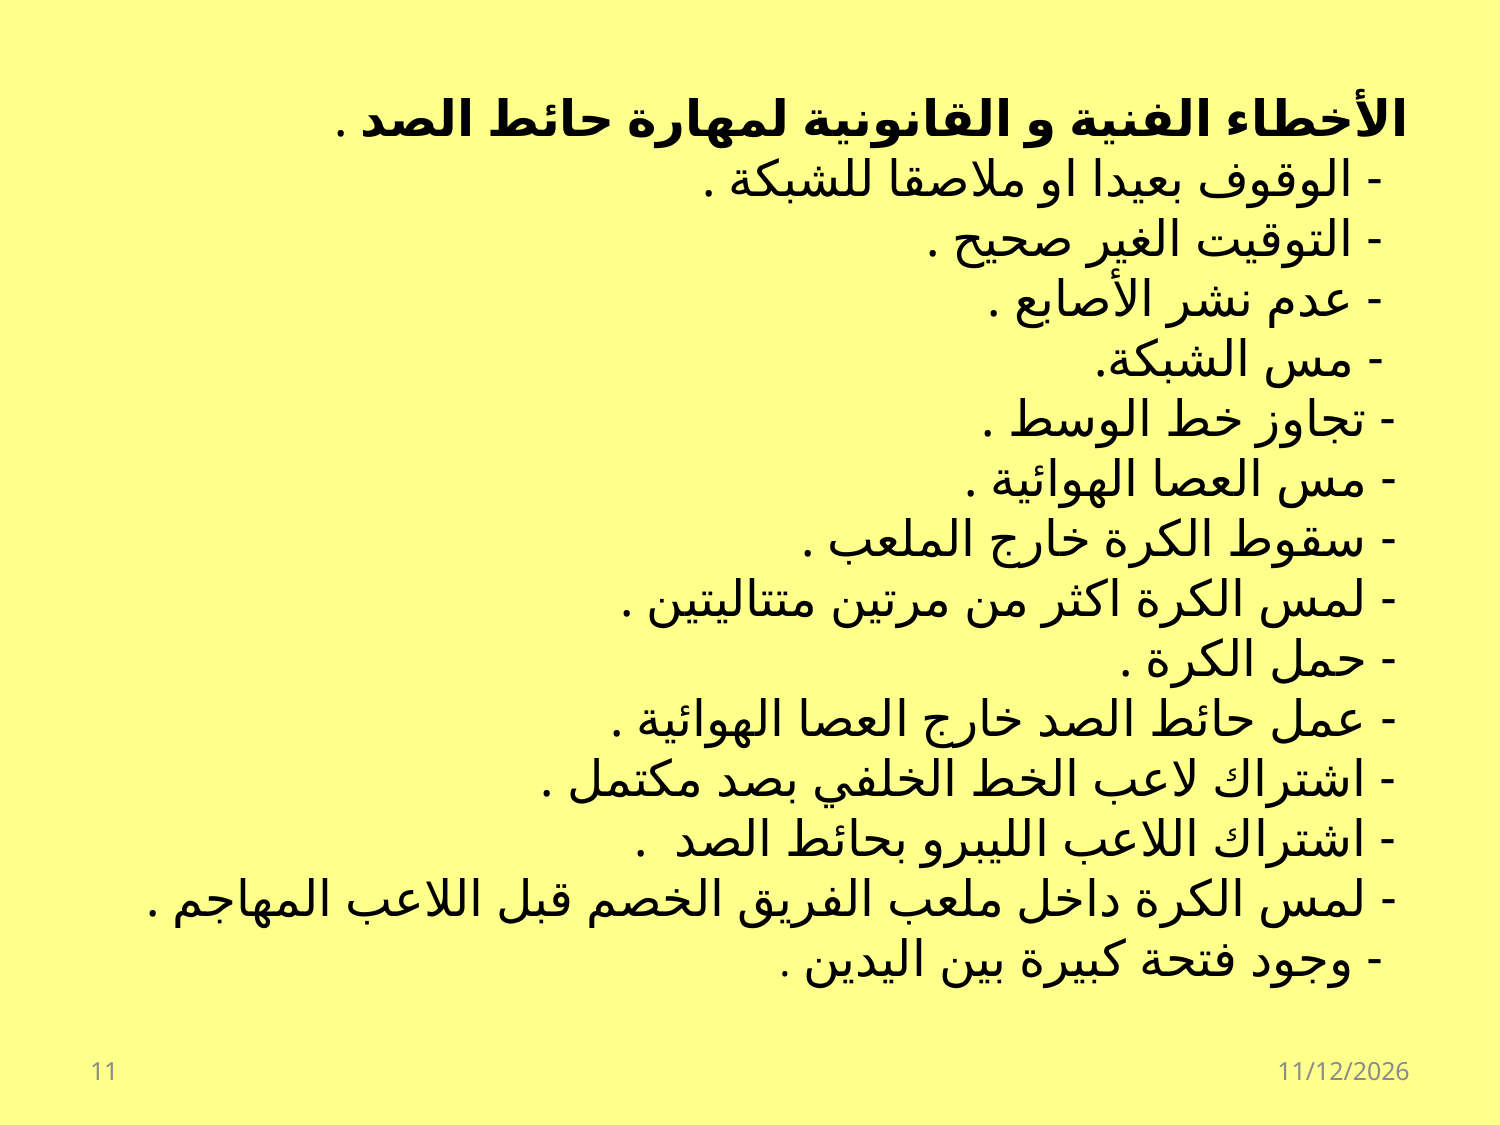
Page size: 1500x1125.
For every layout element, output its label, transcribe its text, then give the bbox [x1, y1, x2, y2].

slide_number 11 [75, 1042, 425, 1103]
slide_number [1074, 1042, 1425, 1103]
title الأخطاء الفنية و القانونية لمهارة حائط الصد . - الوقوف بعيدا او ملاصقا للشبكة . - التوقيت الغير صحيح . - عدم نشر الأصابع . - مس الشبكة. - تجاوز خط الوسط . - مس العصا الهوائية . - سقوط الكرة خارج الملعب . - لمس الكرة اكثر من مرتين متتاليتين . - حمل الكرة . - عمل حائط الصد خارج العصا الهوائية . - اشتراك لاعب الخط الخلفي بصد مكتمل . - اشتراك اللاعب الليبرو بحائط الصد . - لمس الكرة داخل ملعب الفريق الخصم قبل اللاعب المهاجم . - وجود فتحة كبيرة بين اليدين . [75, 45, 1425, 1079]
